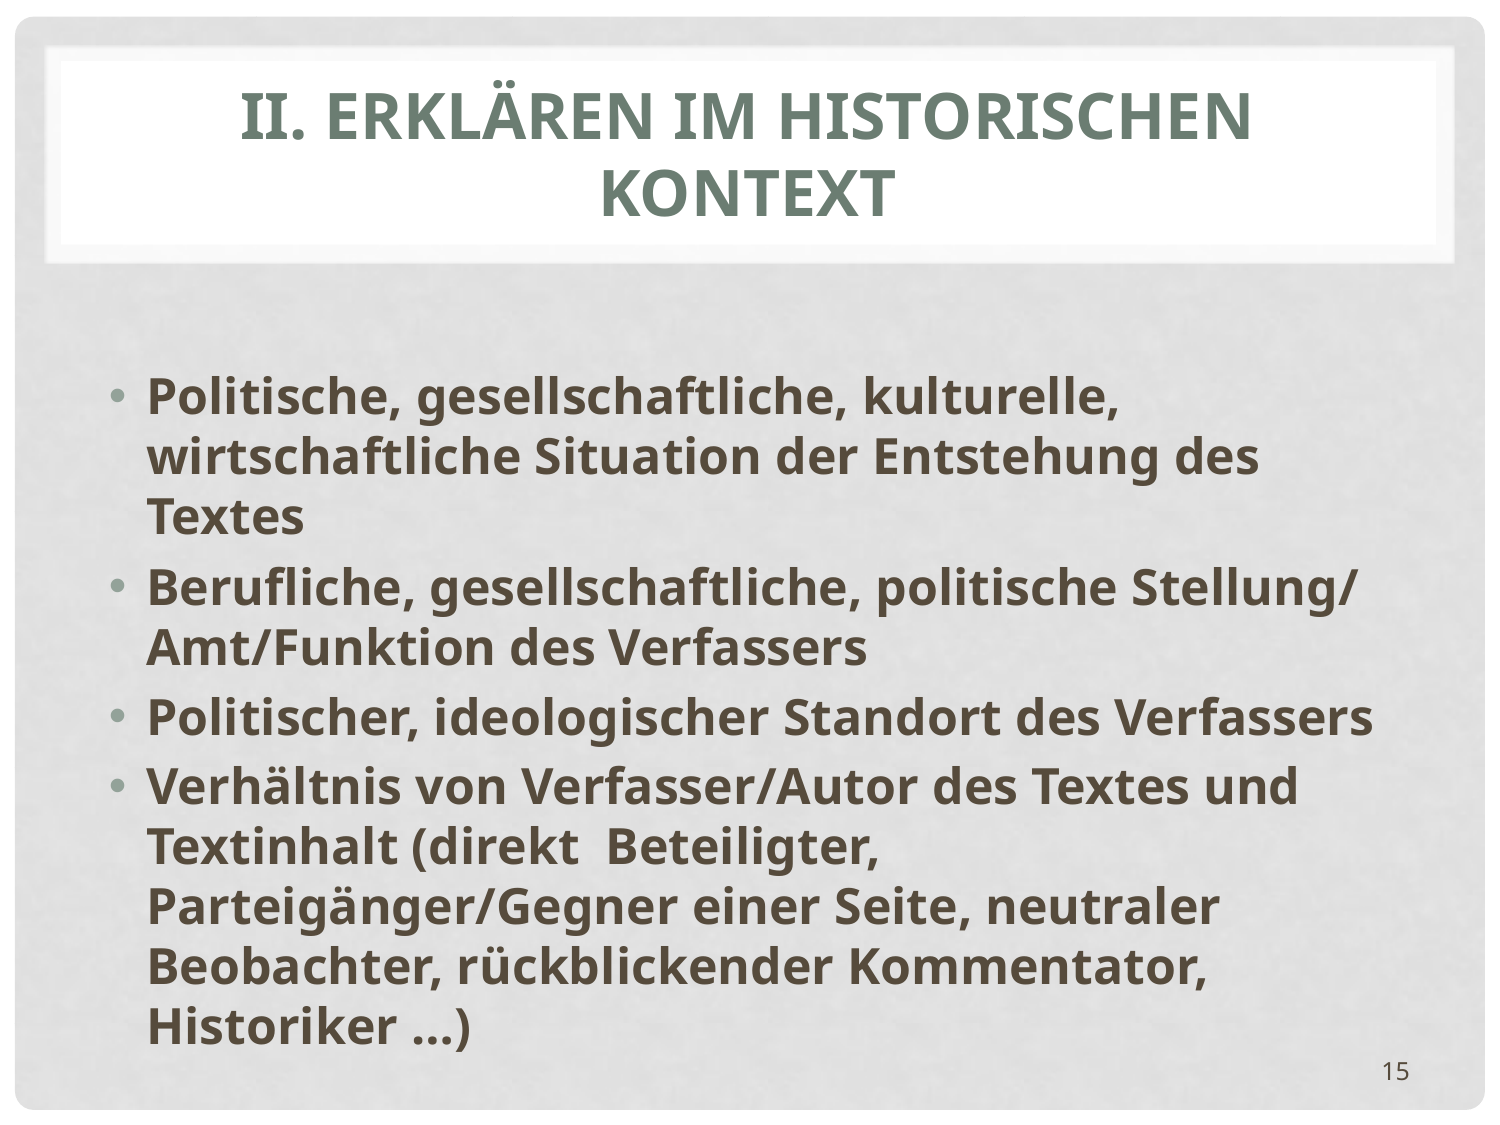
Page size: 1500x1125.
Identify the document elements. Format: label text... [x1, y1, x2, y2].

title II. Erklären im historischen Kontext [69, 66, 1425, 238]
slide_number 15 [1074, 1042, 1425, 1103]
list Politische, gesellschaftliche, kulturelle, wirtschaftliche Situation der Entstehung des Textes Berufliche, gesellschaftliche, politische Stellung/ Amt/Funktion des Verfassers Politischer, ideologischer Standort des Verfassers Verhältnis von Verfasser/Autor des Textes und Textinhalt (direkt Beteiligter, Parteigänger/Gegner einer Seite, neutraler Beobachter, rückblickender Kommentator, Historiker …) [75, 287, 1425, 1005]
